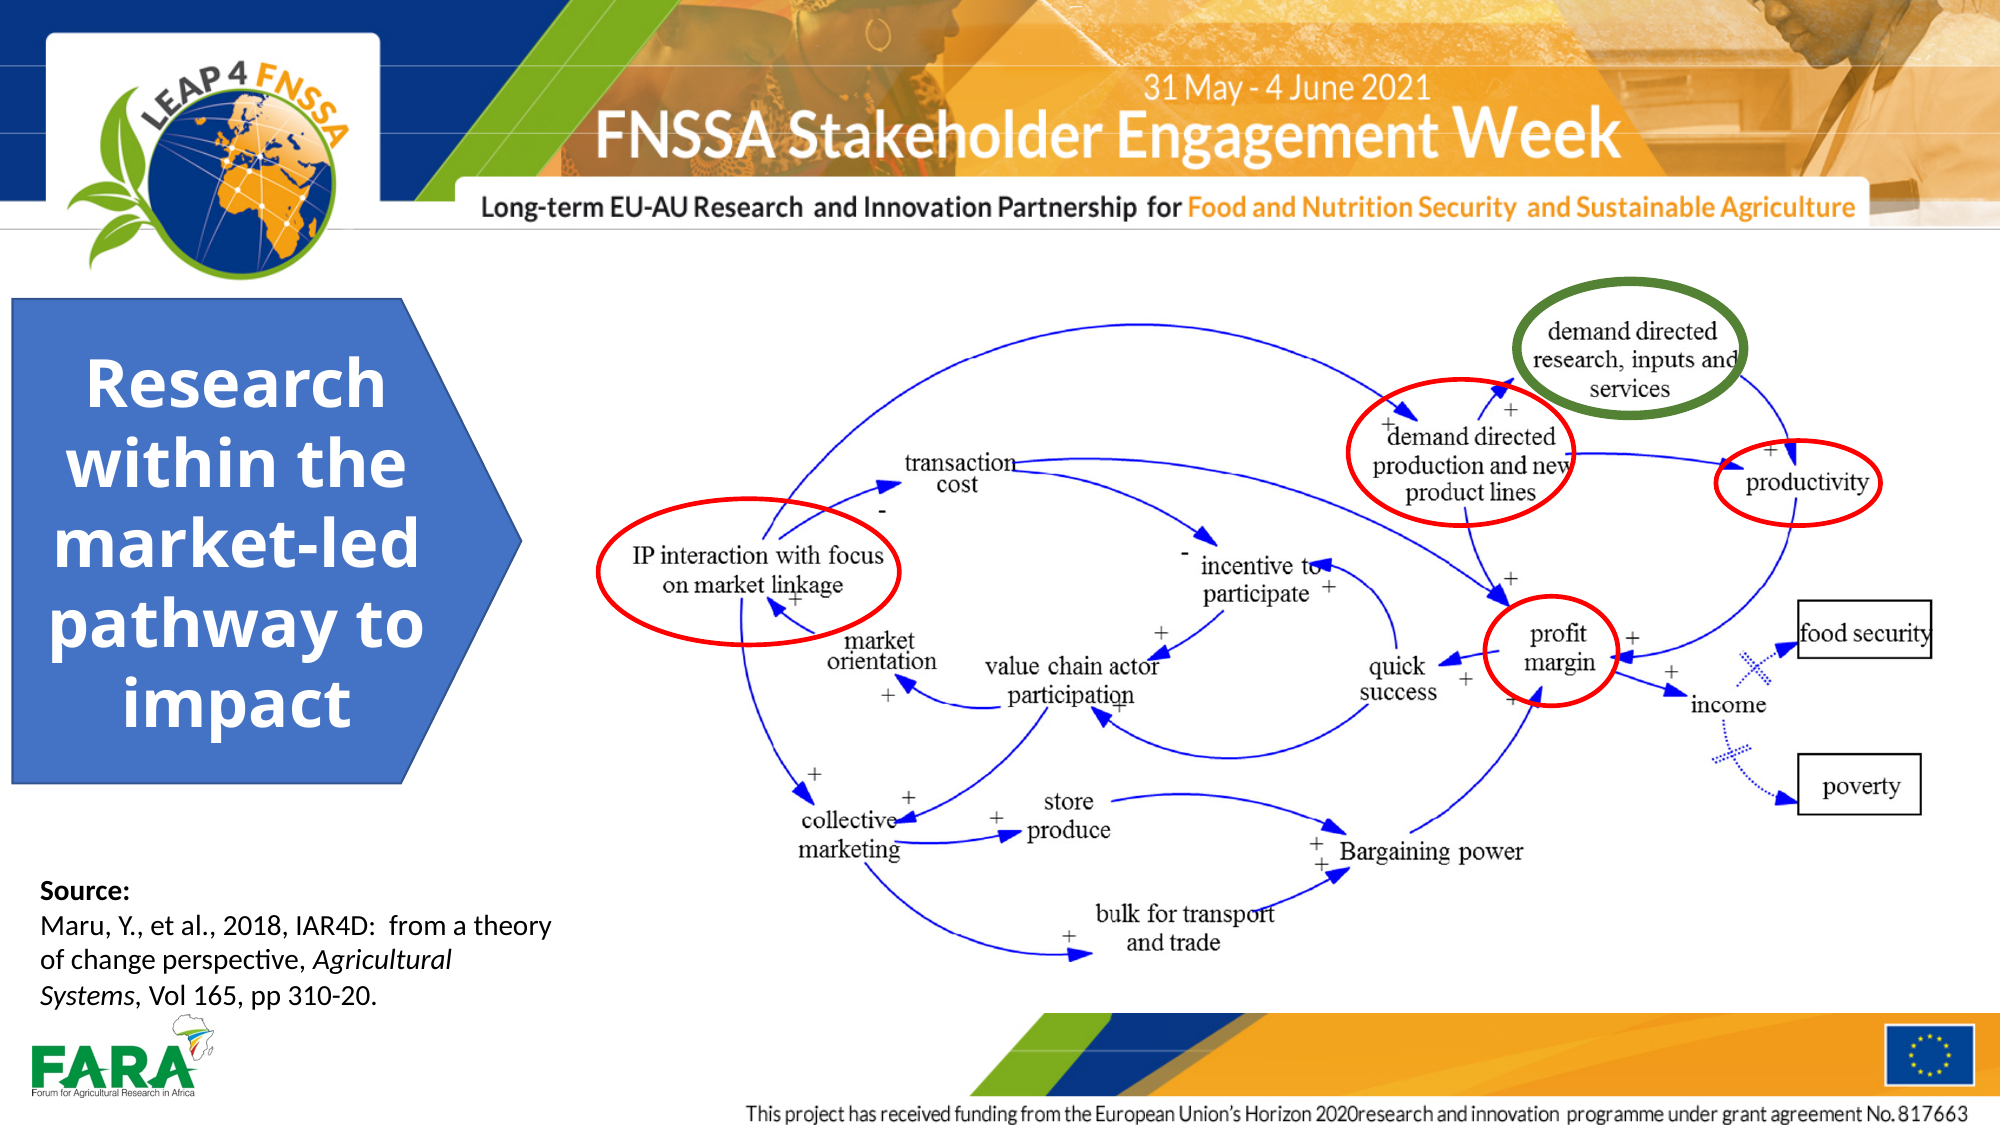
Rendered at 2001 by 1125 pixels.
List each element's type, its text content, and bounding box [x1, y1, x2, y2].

text_box Source: Maru, Y., et al., 2018, IAR4D: from a theory of change perspective, Agricultural Systems, Vol 165, pp 310-20. [25, 863, 576, 1019]
text_box [597, 526, 629, 618]
text_box Research within the market-led pathway to impact [11, 297, 523, 785]
picture [0, 1013, 2000, 1125]
text_box [1527, 280, 1733, 318]
picture [0, 0, 2000, 962]
